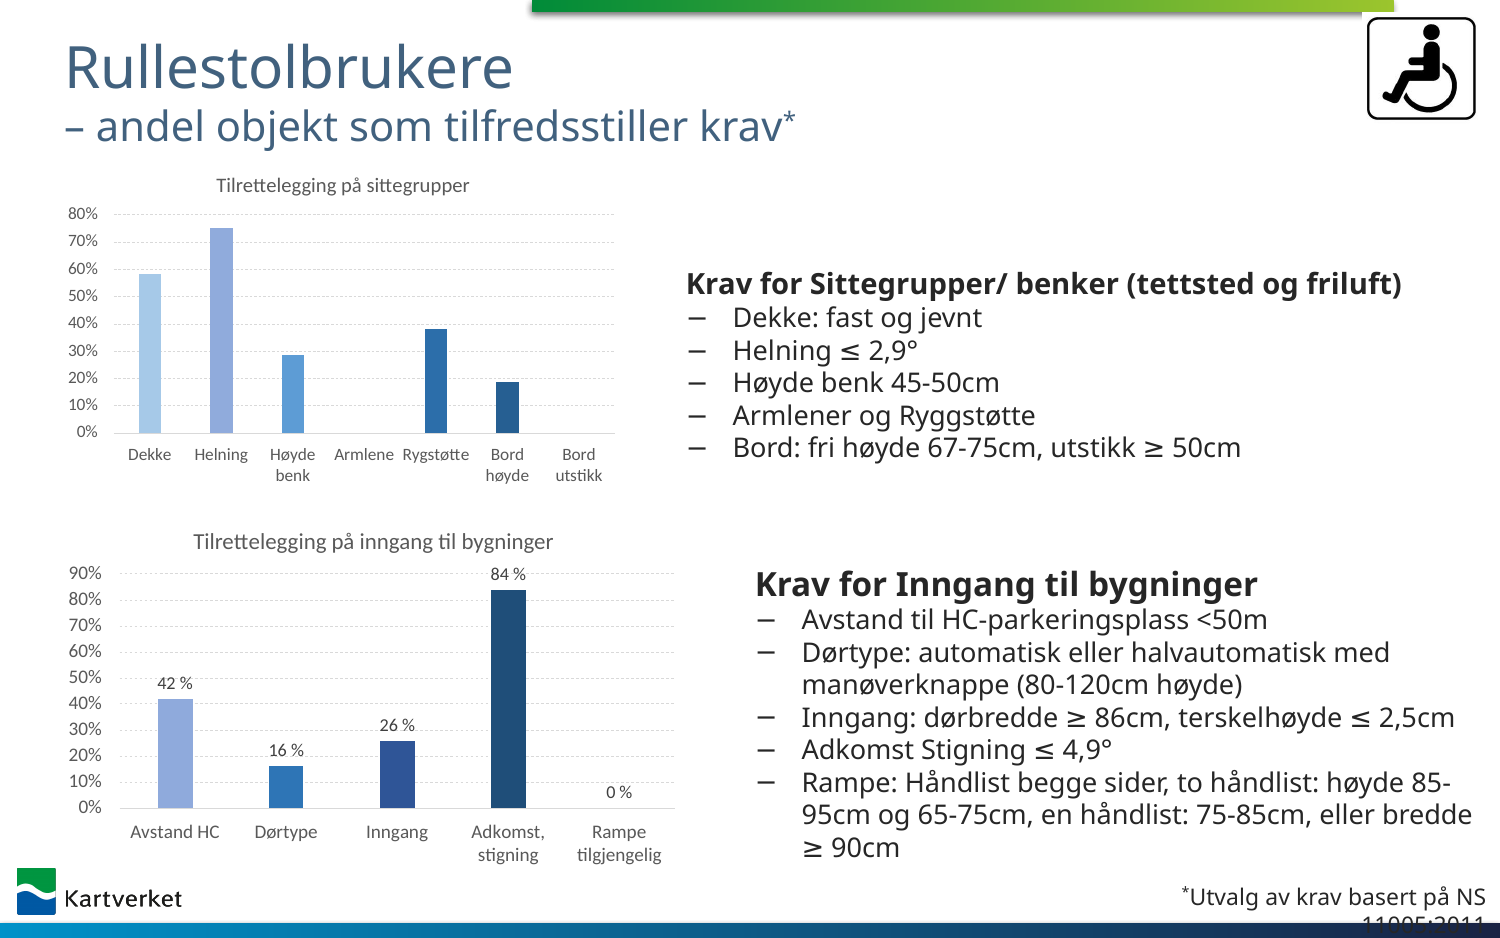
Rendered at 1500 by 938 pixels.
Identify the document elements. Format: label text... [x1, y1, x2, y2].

picture [62, 520, 686, 874]
text_box Krav for Inngang til bygninger Avstand til HC-parkeringsplass <50m Dørtype: automatisk eller halvautomatisk med manøverknappe (80-120cm høyde) Inngang: dørbredde ≥ 86cm, terskelhøyde ≤ 2,5cm Adkomst Stigning ≤ 4,9° Rampe: Håndlist begge sider, to håndlist: høyde 85-95cm og 65-75cm, en håndlist: 75-85cm, eller bredde ≥ 90cm [740, 555, 1491, 870]
picture [1362, 12, 1481, 126]
text_box Rullestolbrukere – andel objekt som tilfredsstiller krav* [49, 25, 1431, 158]
text_box *Utvalg av krav basert på NS 11005:2011 [1068, 873, 1500, 938]
picture [62, 166, 625, 492]
text_box Krav for Sittegrupper/ benker (tettsted og friluft) Dekke: fast og jevnt Helning ≤ 2,9° Høyde benk 45-50cm Armlener og Ryggstøtte Bord: fri høyde 67-75cm, utstikk ≥ 50cm [670, 258, 1418, 471]
